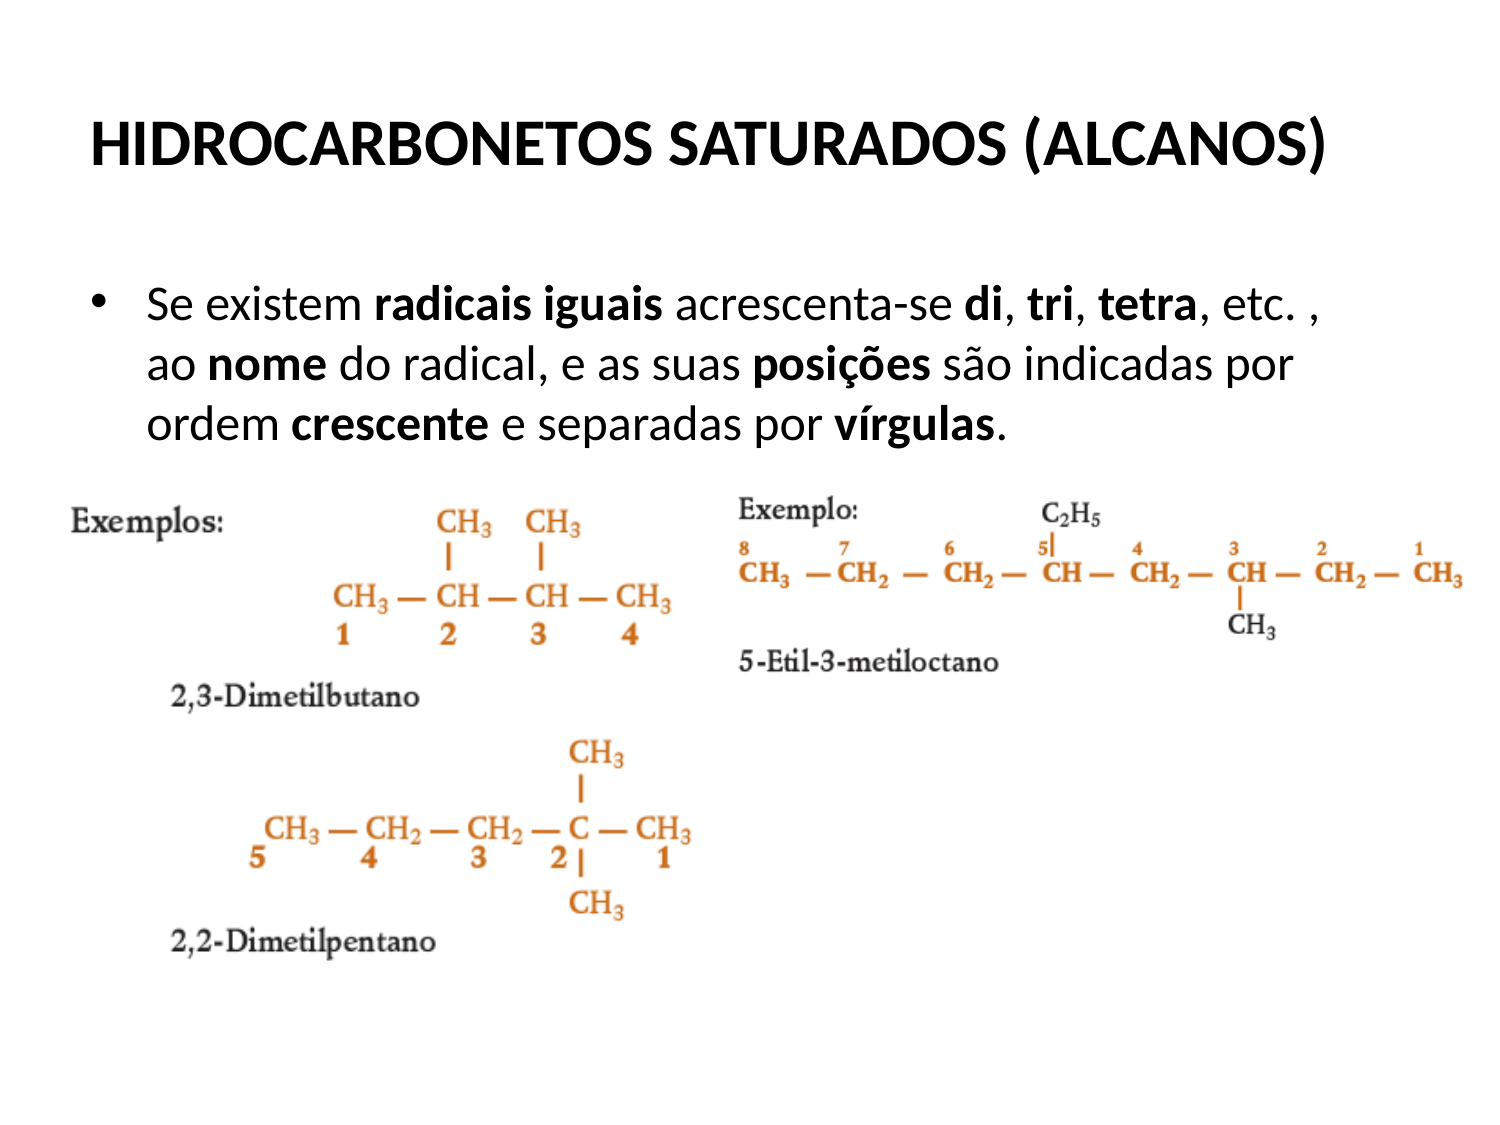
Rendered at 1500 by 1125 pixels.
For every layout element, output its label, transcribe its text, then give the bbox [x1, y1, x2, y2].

list S­e existem radicais iguais acrescenta-se di, tri, tetra, etc. ­, ao nome do radical, e as suas posições são indicadas por ordem crescente e separadas por vírgulas. [75, 262, 1425, 1005]
picture [67, 491, 708, 990]
picture [725, 491, 1478, 700]
title HIDROCARBONETOS SATURADOS (ALCANOS) [75, 45, 1425, 233]
